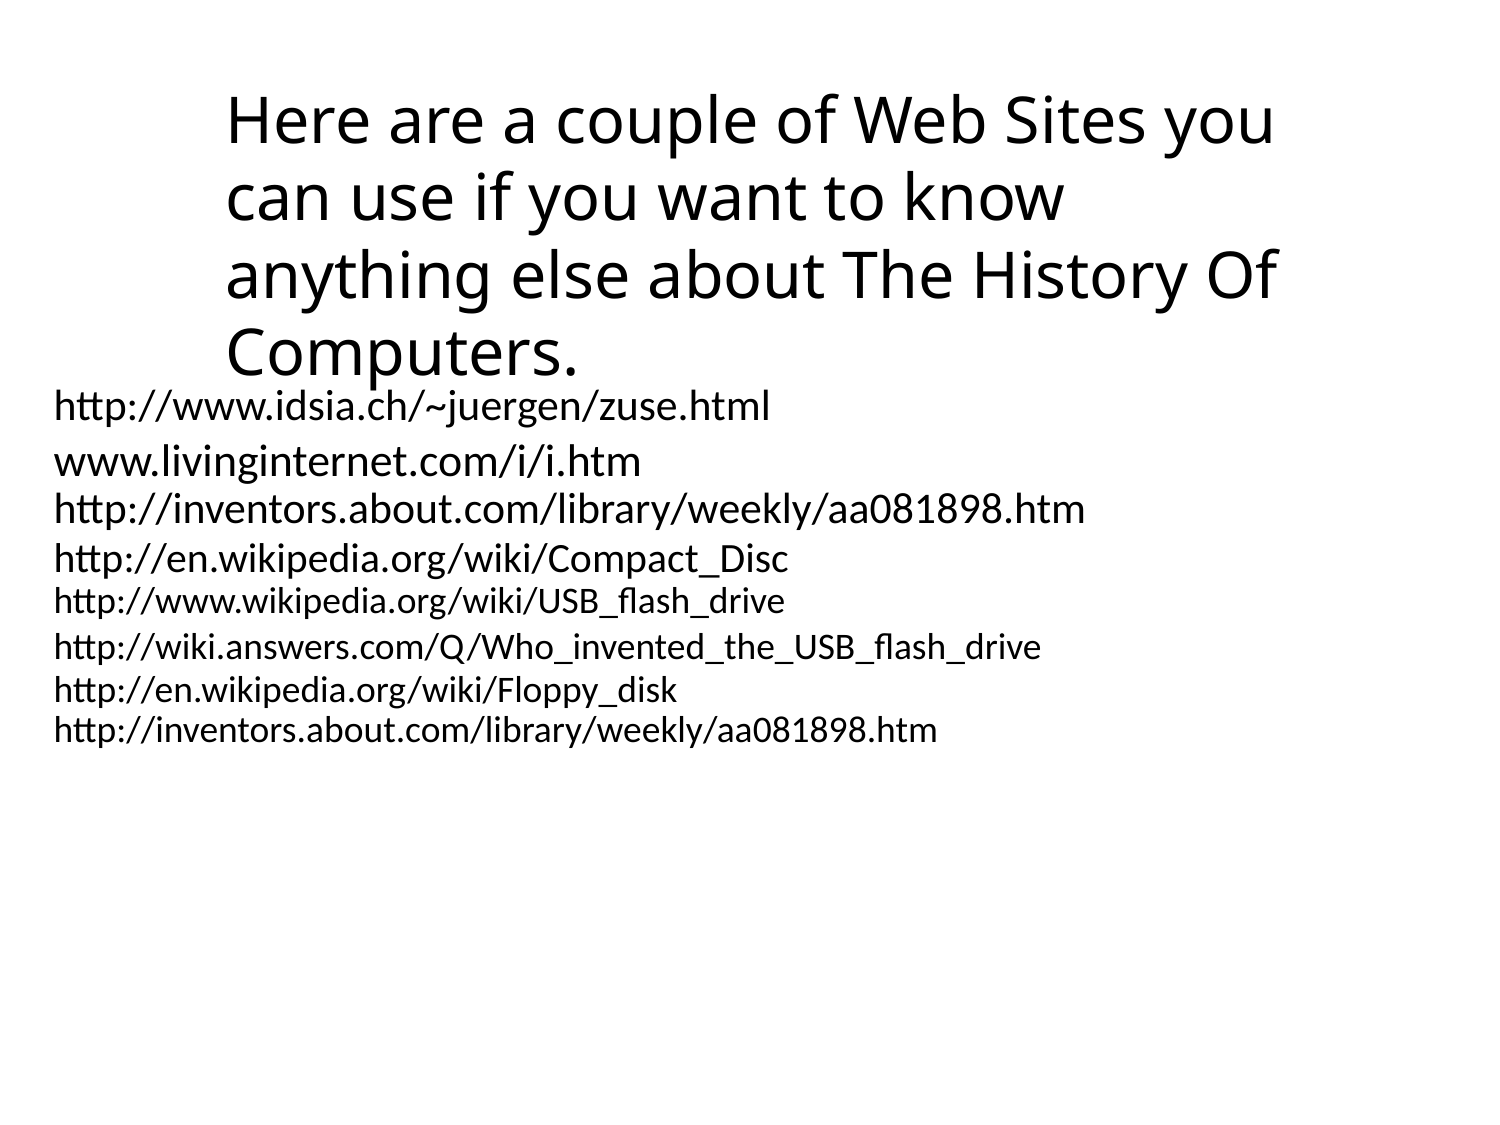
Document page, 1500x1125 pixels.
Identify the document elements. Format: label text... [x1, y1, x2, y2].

text_box http://inventors.about.com/library/weekly/aa081898.htm [38, 697, 1172, 758]
text_box http://www.wikipedia.org/wiki/USB_flash_drive [38, 568, 955, 614]
text_box http://en.wikipedia.org/wiki/Floppy_disk [38, 657, 1089, 697]
text_box http://inventors.about.com/library/weekly/aa081898.htm [38, 472, 1172, 540]
text_box http://wiki.answers.com/Q/Who_invented_the_USB_flash_drive [38, 614, 1240, 675]
text_box http://en.wikipedia.org/wiki/Compact_Disc [38, 522, 872, 568]
text_box Here are a couple of Web Sites you can use if you want to know anything else about The History Of Computers. [210, 71, 1358, 397]
text_box http://www.idsia.ch/~juergen/zuse.html [38, 369, 839, 437]
text_box www.livinginternet.com/i/i.htm [38, 423, 721, 472]
